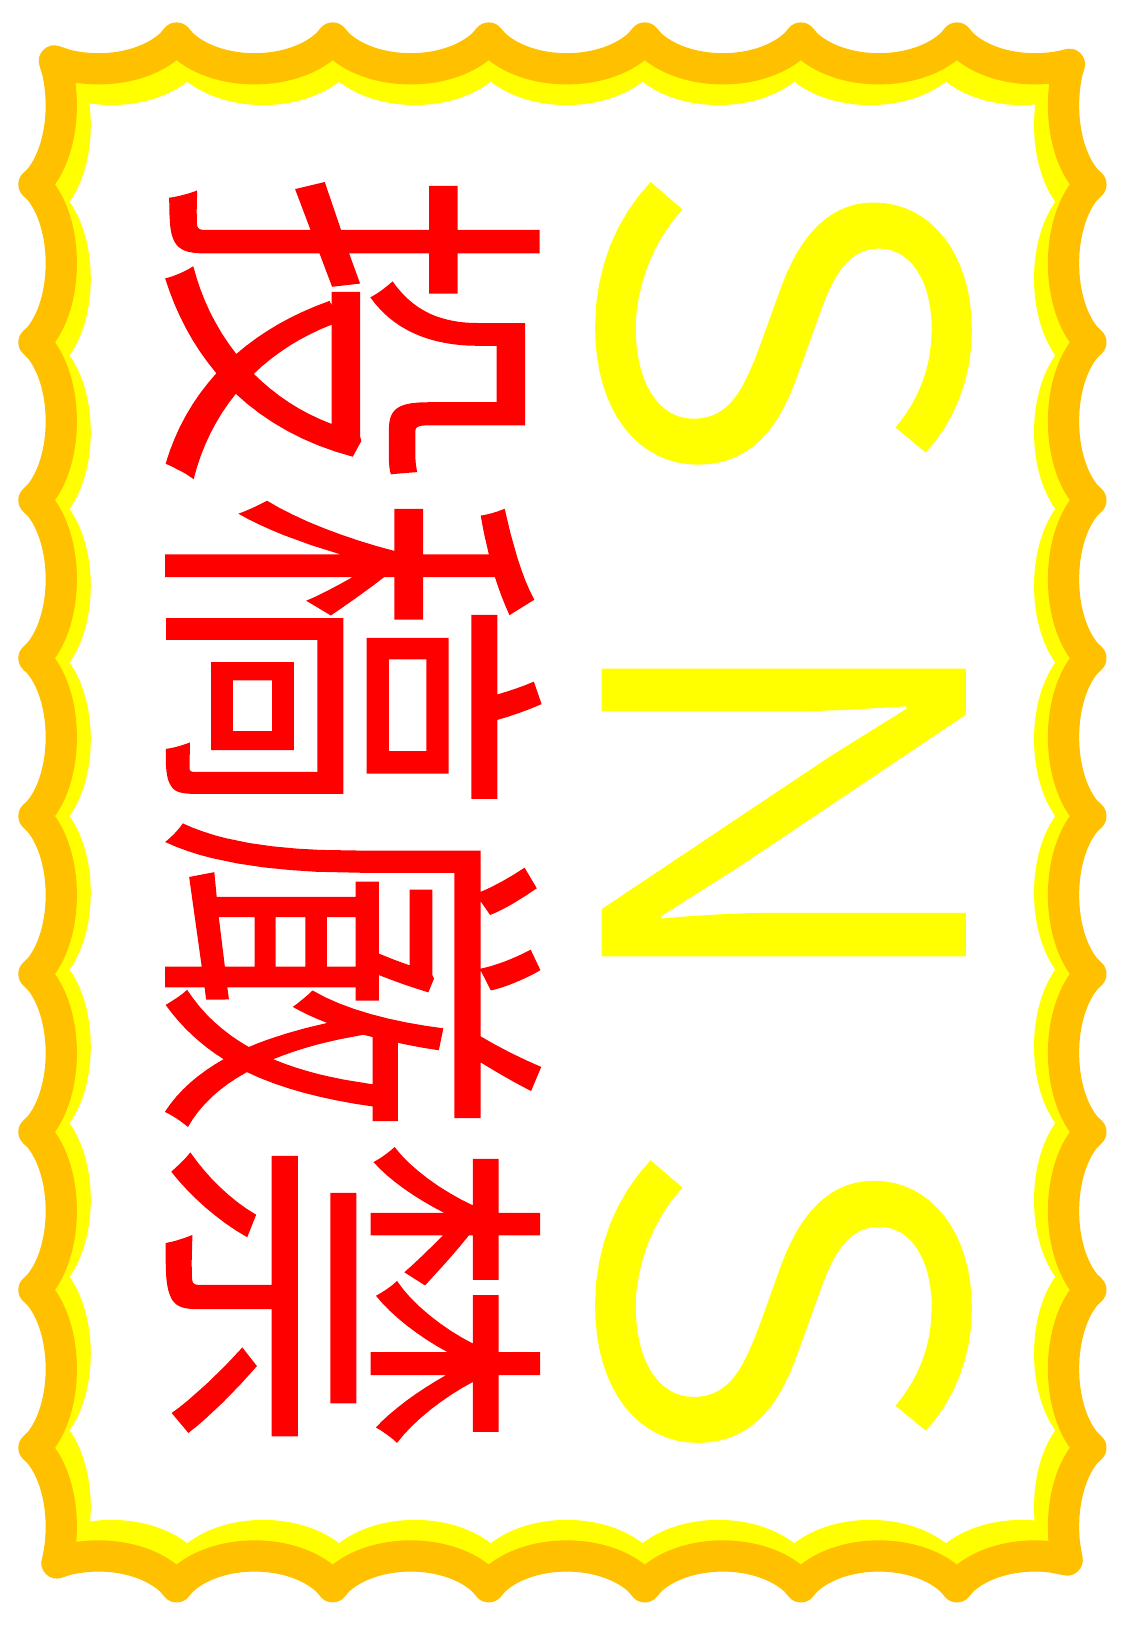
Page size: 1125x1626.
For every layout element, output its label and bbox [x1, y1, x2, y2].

text_box [33, 37, 1092, 1588]
